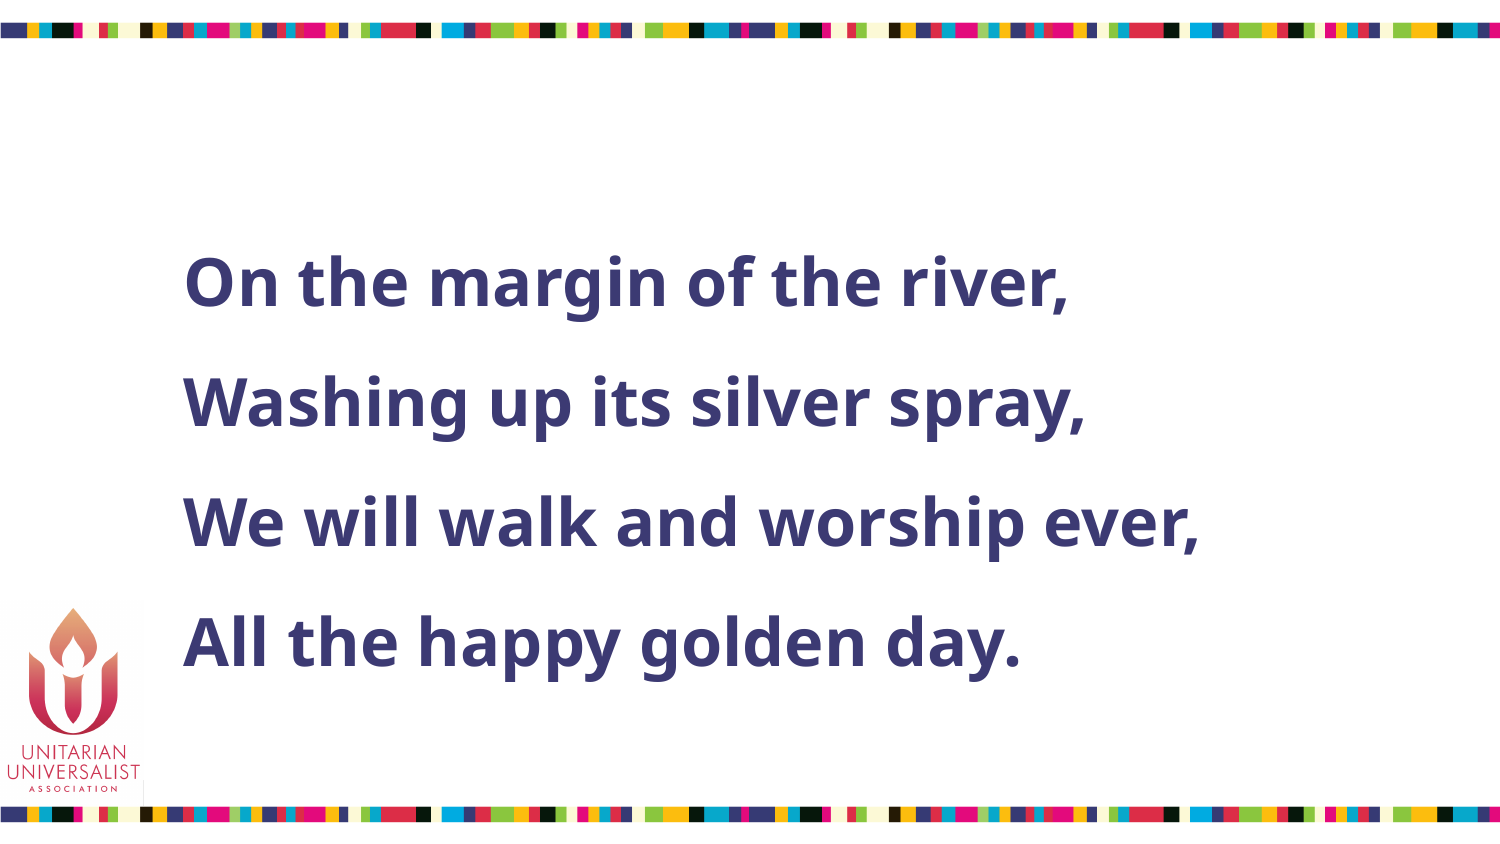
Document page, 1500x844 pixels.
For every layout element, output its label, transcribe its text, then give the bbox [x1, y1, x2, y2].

picture [0, 22, 1500, 40]
picture [0, 600, 1500, 824]
text_box On the margin of the river, Washing up its silver spray, We will walk and worship ever, All the happy golden day. [168, 184, 1421, 695]
